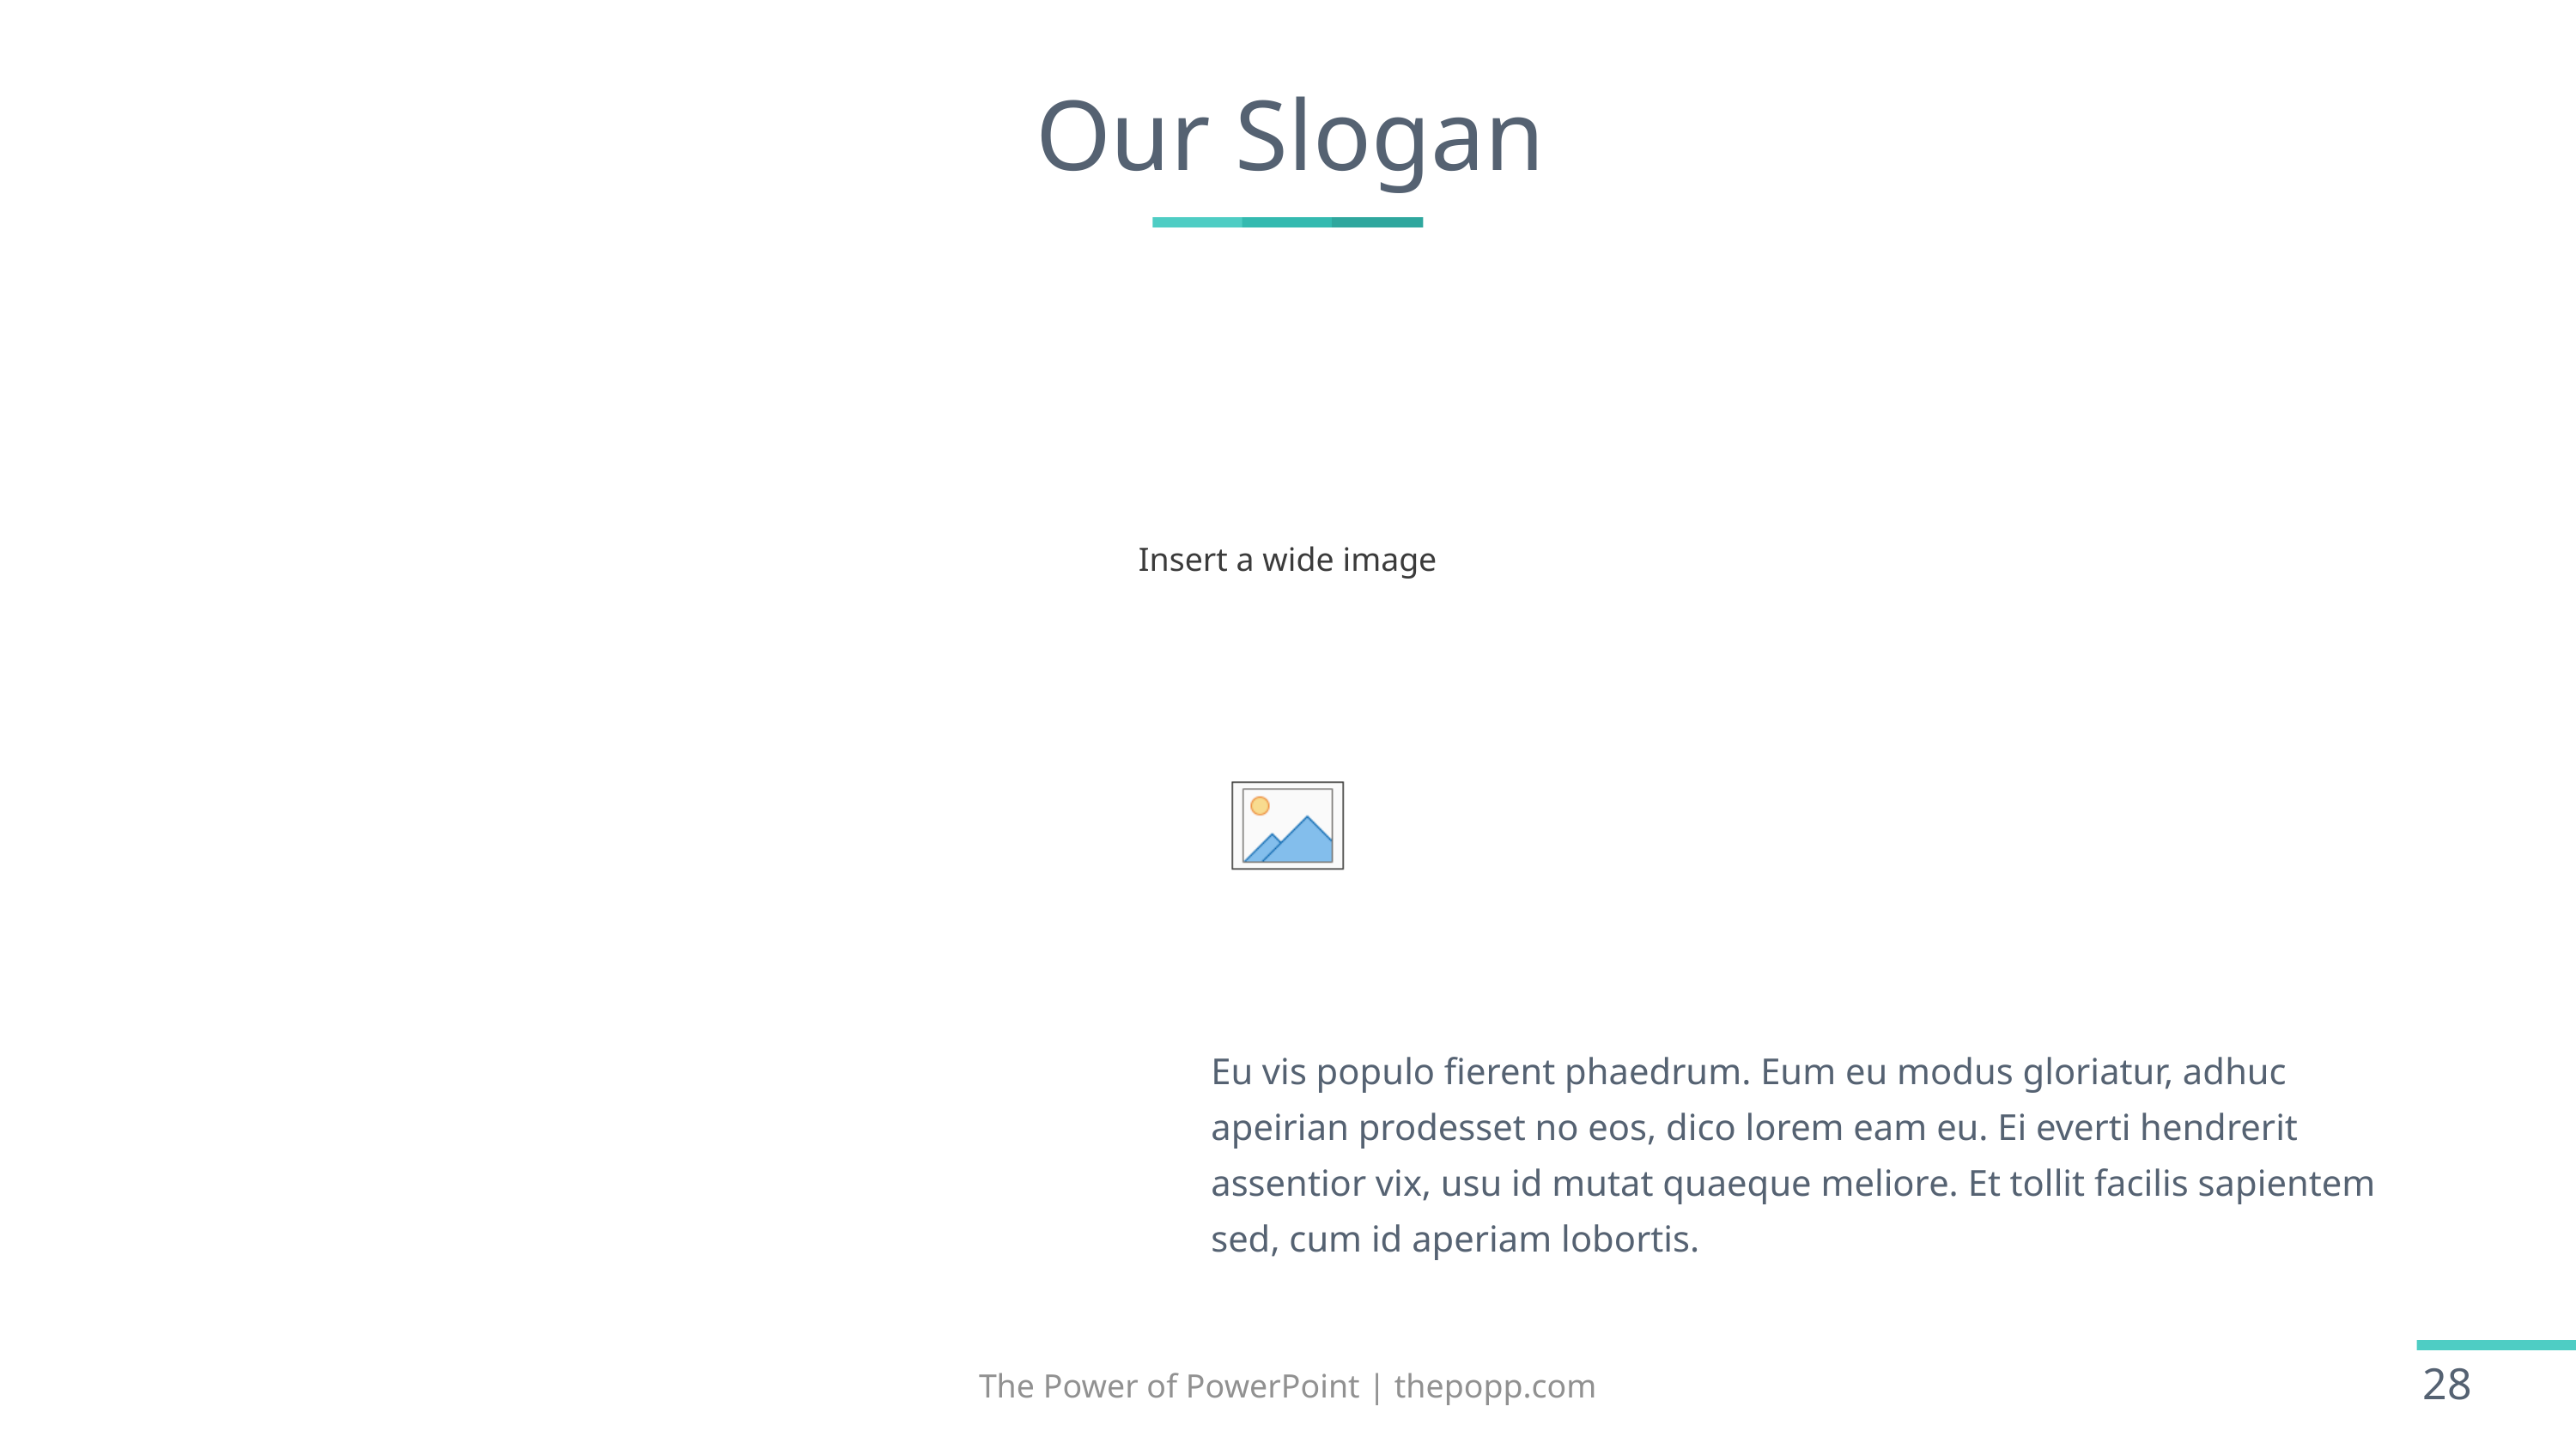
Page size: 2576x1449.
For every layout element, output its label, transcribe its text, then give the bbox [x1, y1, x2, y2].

title Our Slogan [69, 49, 2512, 230]
picture [0, 378, 2576, 1274]
footer The Power of PowerPoint | thepopp.com [853, 1349, 1723, 1427]
slide_number 28 [2409, 1351, 2576, 1421]
